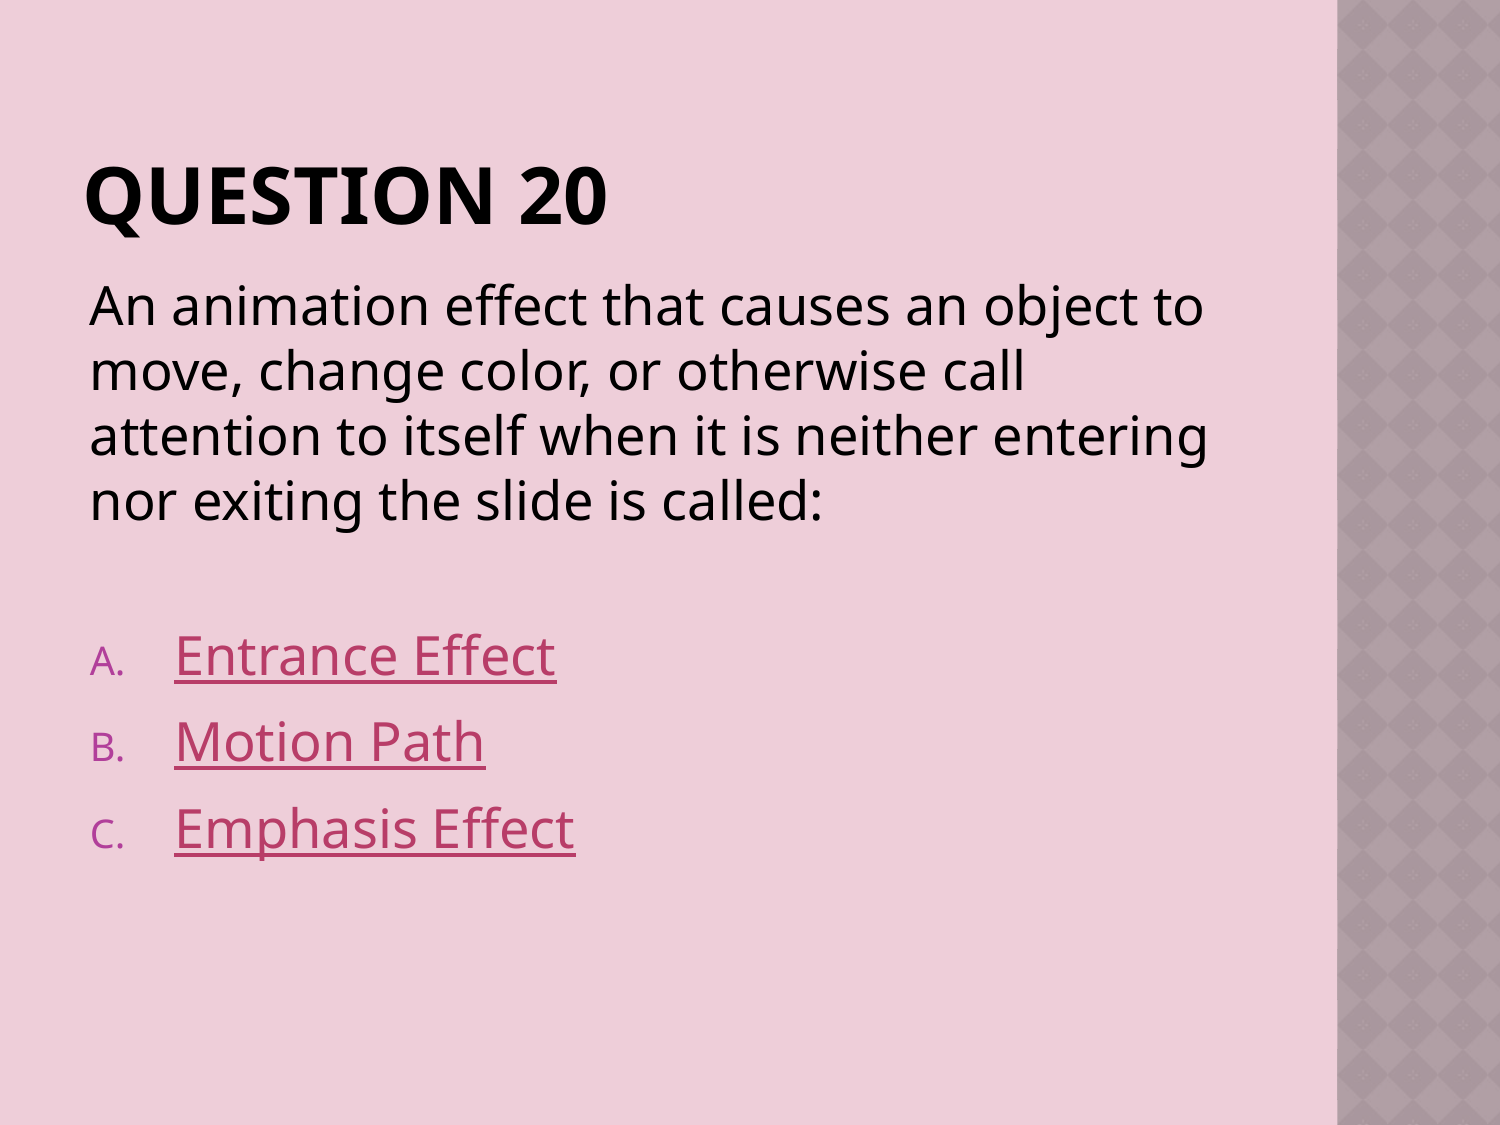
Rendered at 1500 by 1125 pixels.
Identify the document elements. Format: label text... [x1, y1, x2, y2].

list An animation effect that causes an object to move, change color, or otherwise call attention to itself when it is neither entering nor exiting the slide is called: Entrance Effect Motion Path Emphasis Effect [75, 264, 1263, 1059]
title Question 20 [75, 52, 1263, 240]
